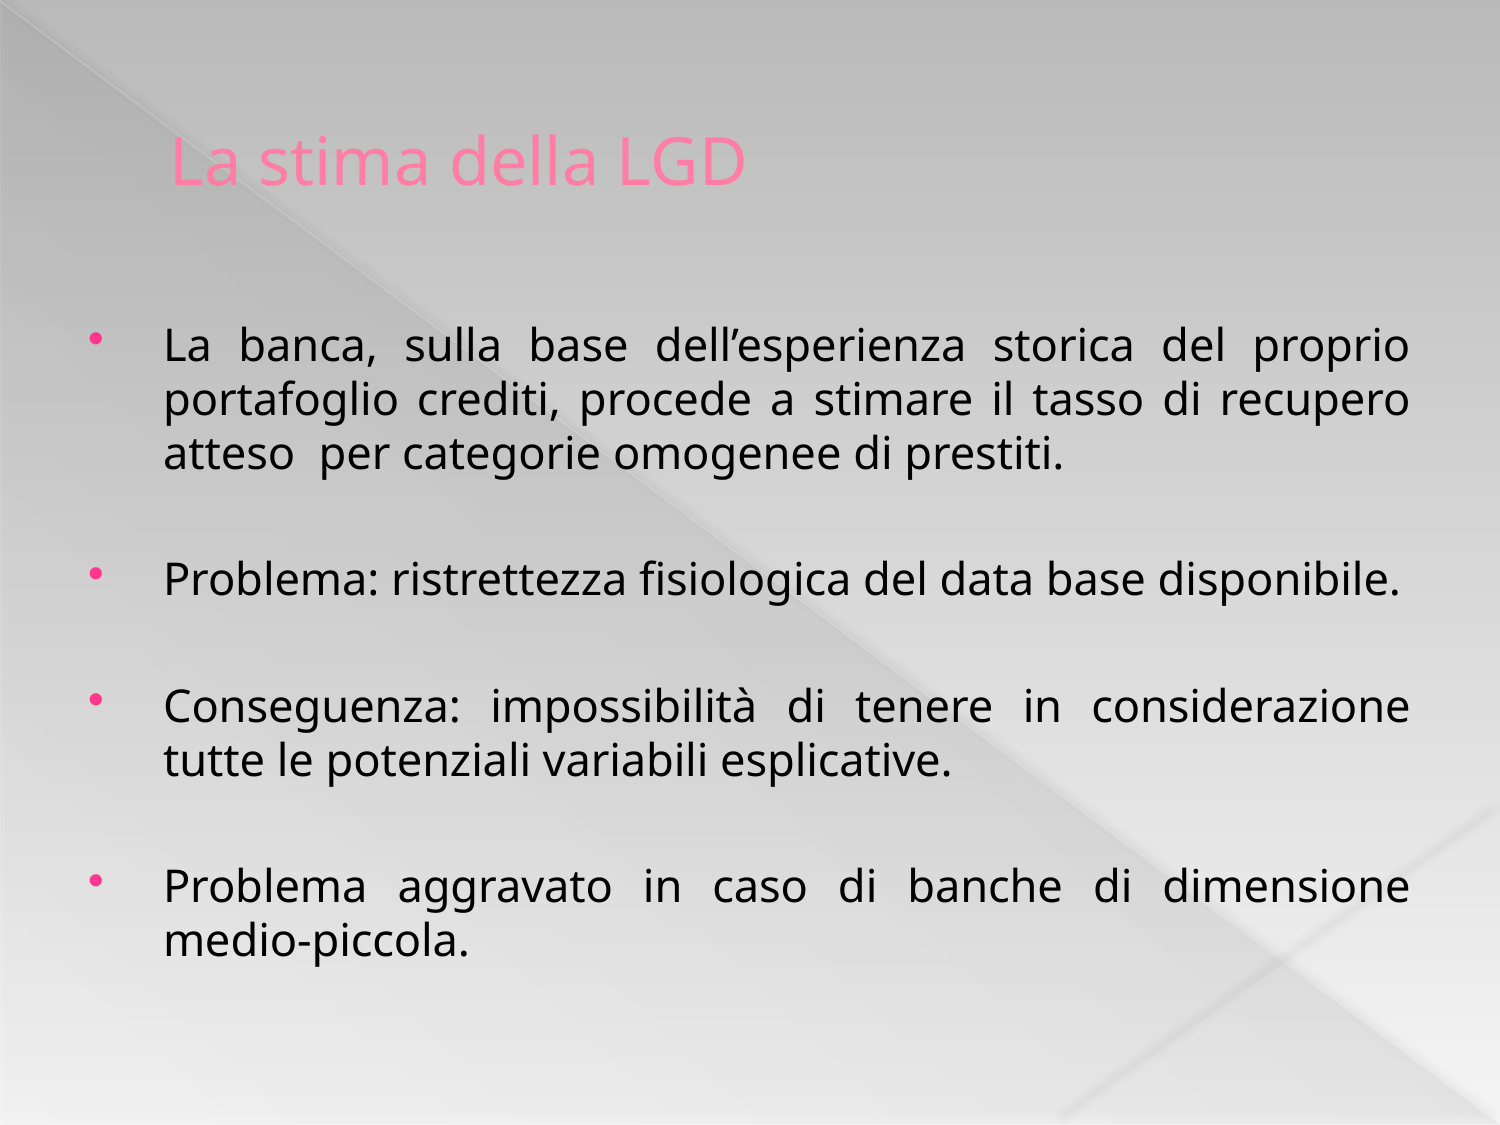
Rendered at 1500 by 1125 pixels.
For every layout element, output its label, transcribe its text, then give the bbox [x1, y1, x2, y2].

title La stima della LGD [75, 43, 1425, 274]
list La banca, sulla base dell’esperienza storica del proprio portafoglio crediti, procede a stimare il tasso di recupero atteso per categorie omogenee di prestiti. Problema: ristrettezza fisiologica del data base disponibile. Conseguenza: impossibilità di tenere in considerazione tutte le potenziali variabili esplicative. Problema aggravato in caso di banche di dimensione medio-piccola. [75, 308, 1425, 988]
